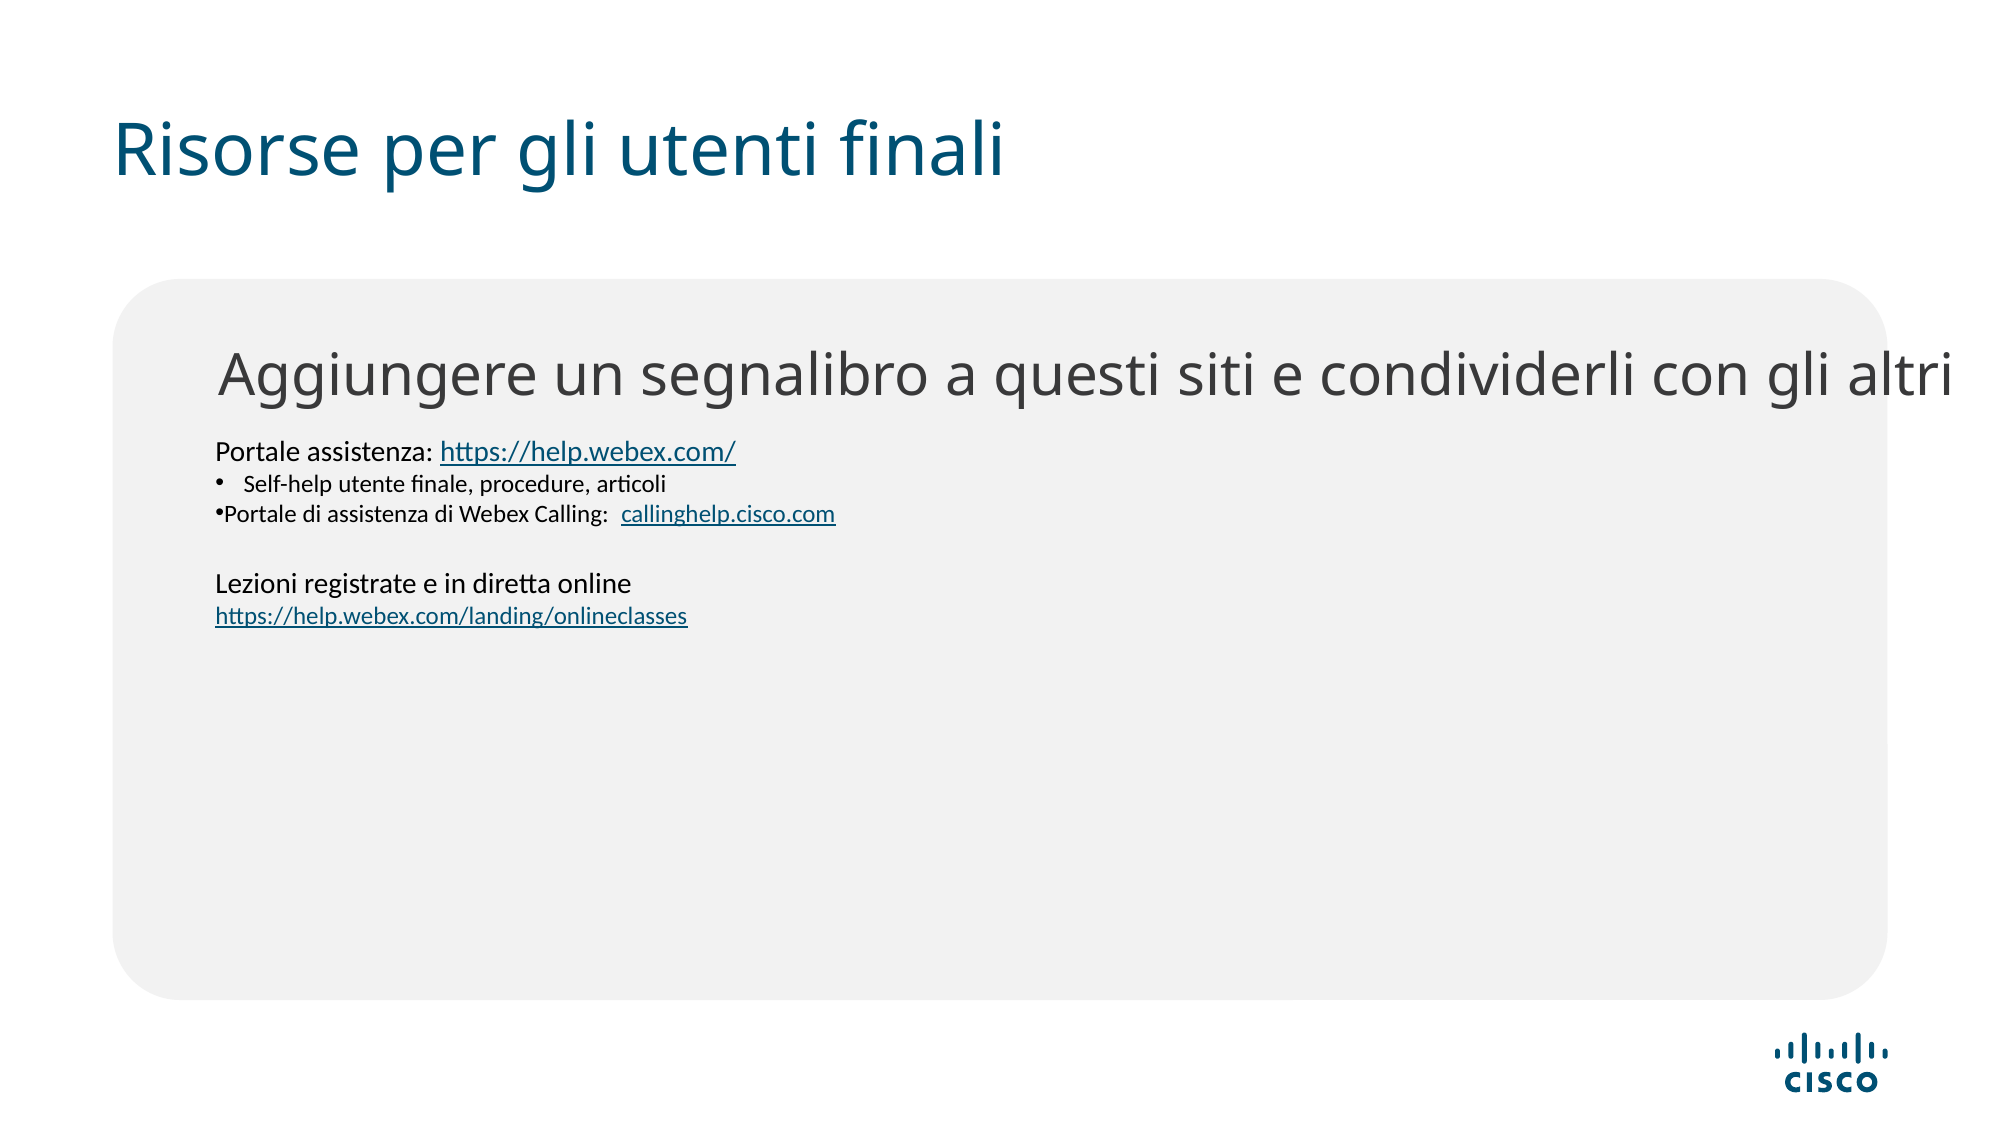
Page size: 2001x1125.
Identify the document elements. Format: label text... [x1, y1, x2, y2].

text_box Aggiungere un segnalibro a questi siti e condividerli con gli altri Portale assistenza: https://help.webex.com/ Self-help utente finale, procedure, articoli Portale di assistenza di Webex Calling: callinghelp.cisco.com Lezioni registrate e in diretta online https://help.webex.com/landing/onlineclasses [215, 337, 2000, 630]
text_box [111, 277, 1889, 1002]
title Risorse per gli utenti finali [112, 112, 1838, 238]
